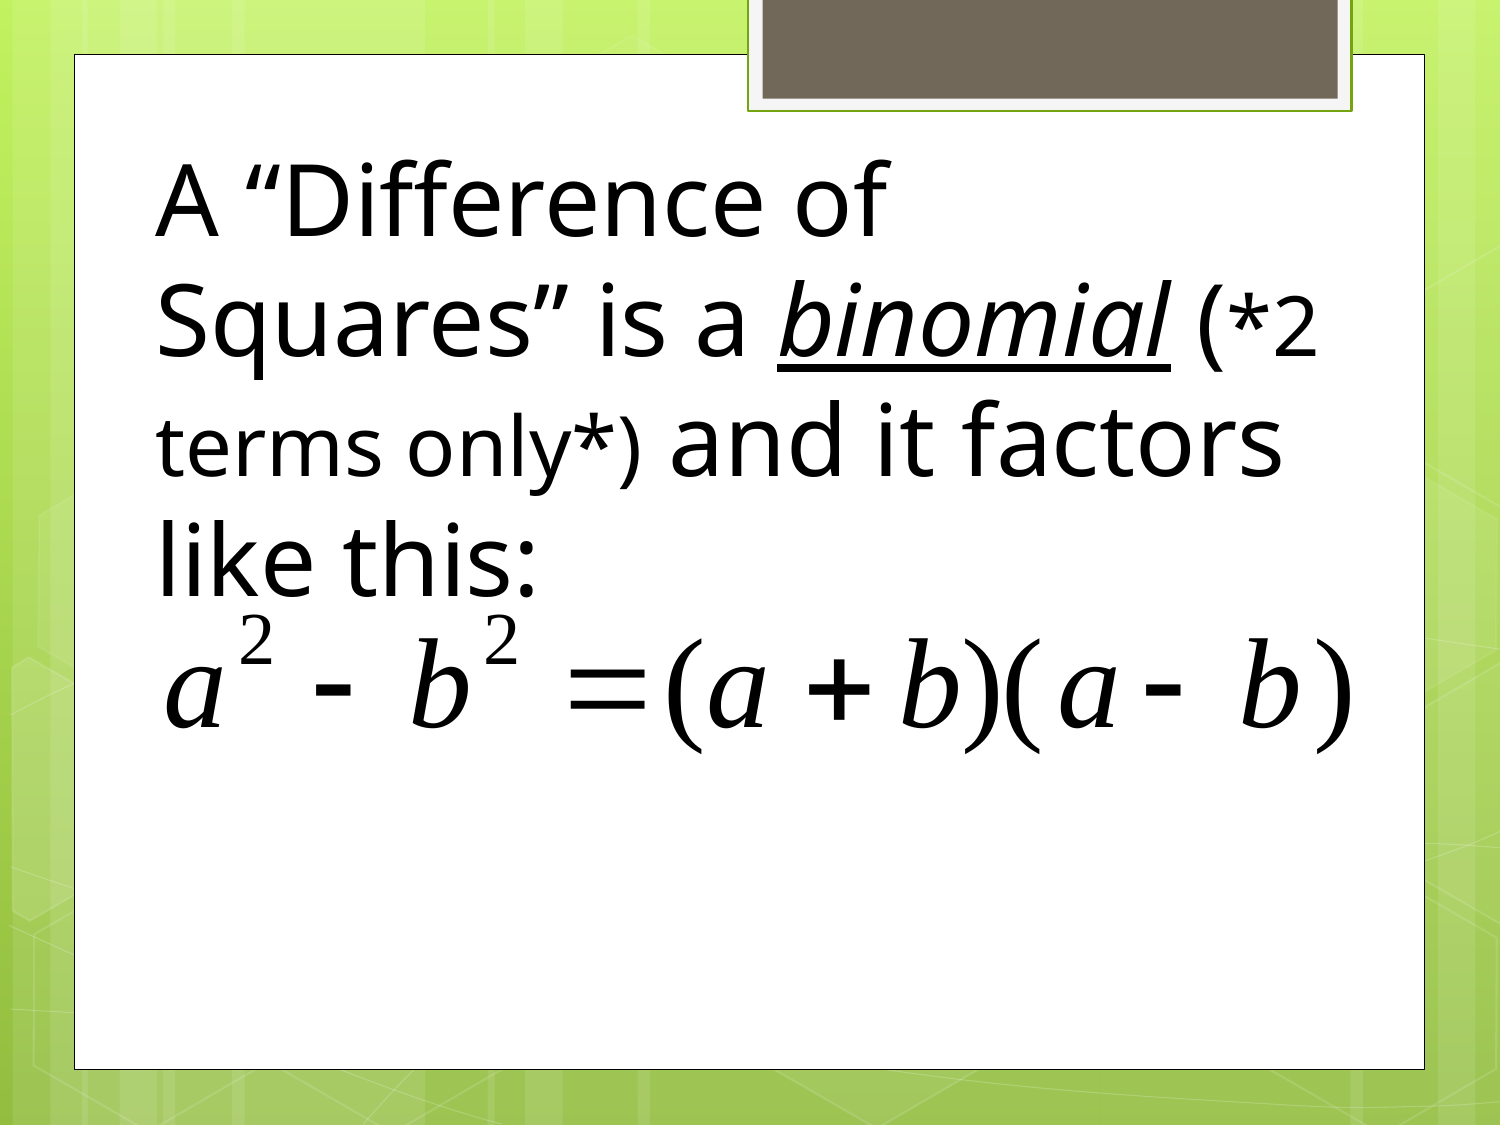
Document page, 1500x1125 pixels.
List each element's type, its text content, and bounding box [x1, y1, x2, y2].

text_box A “Difference of Squares” is a binomial (*2 terms only*) and it factors like this: [140, 129, 1341, 624]
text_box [153, 599, 1367, 771]
